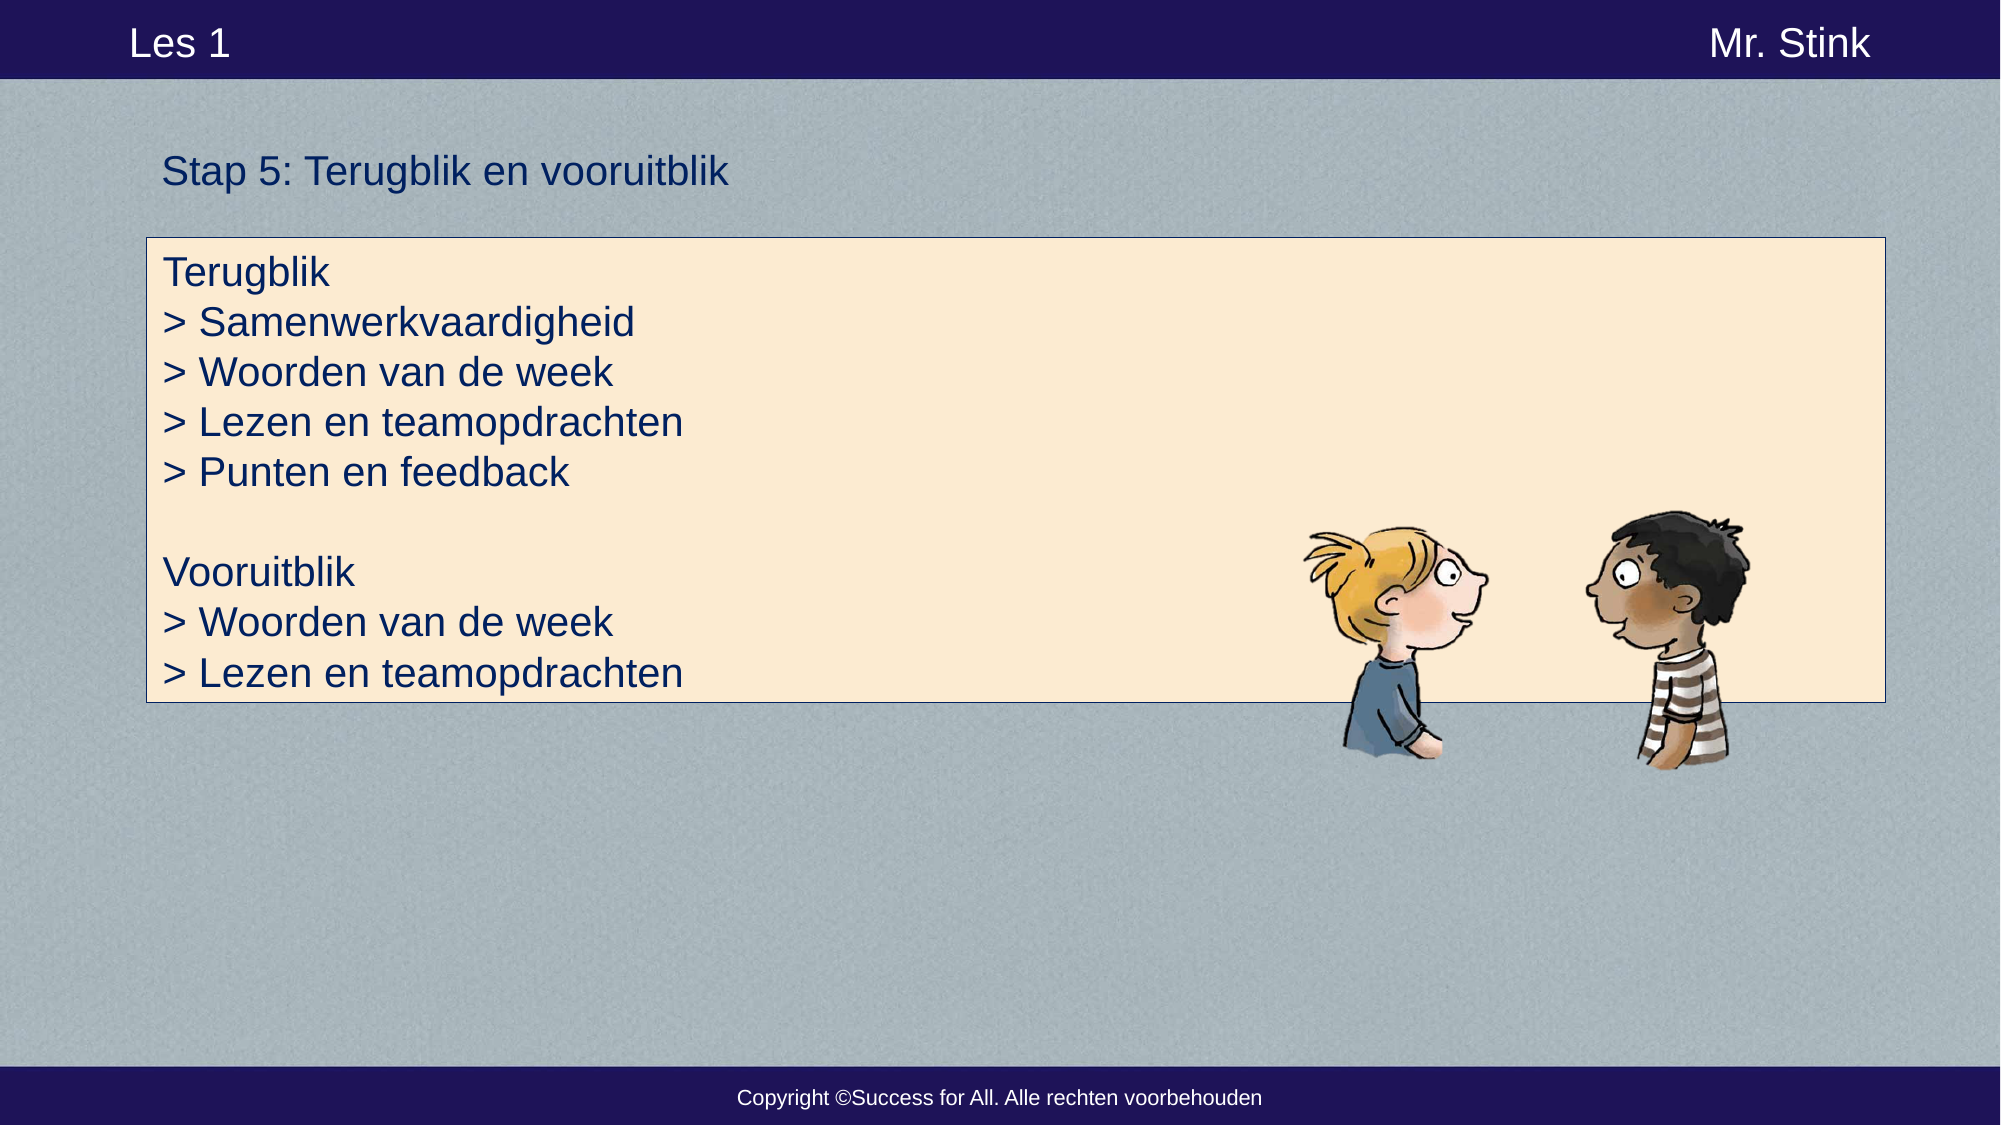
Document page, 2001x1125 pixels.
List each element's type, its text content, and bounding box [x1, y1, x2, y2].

text_box Copyright ©Success for All. Alle rechten voorbehouden [0, 1076, 2000, 1125]
text_box Stap 5: Terugblik en vooruitblik [146, 136, 939, 201]
text_box Les 1 [114, 8, 354, 73]
text_box Terugblik > Samenwerkvaardigheid > Woorden van de week > Lezen en teamopdrachten > Punten en feedback Vooruitblik > Woorden van de week > Lezen en teamopdrachten [146, 237, 1886, 703]
text_box Mr. Stink [999, 8, 1886, 73]
picture [0, 0, 2001, 1125]
